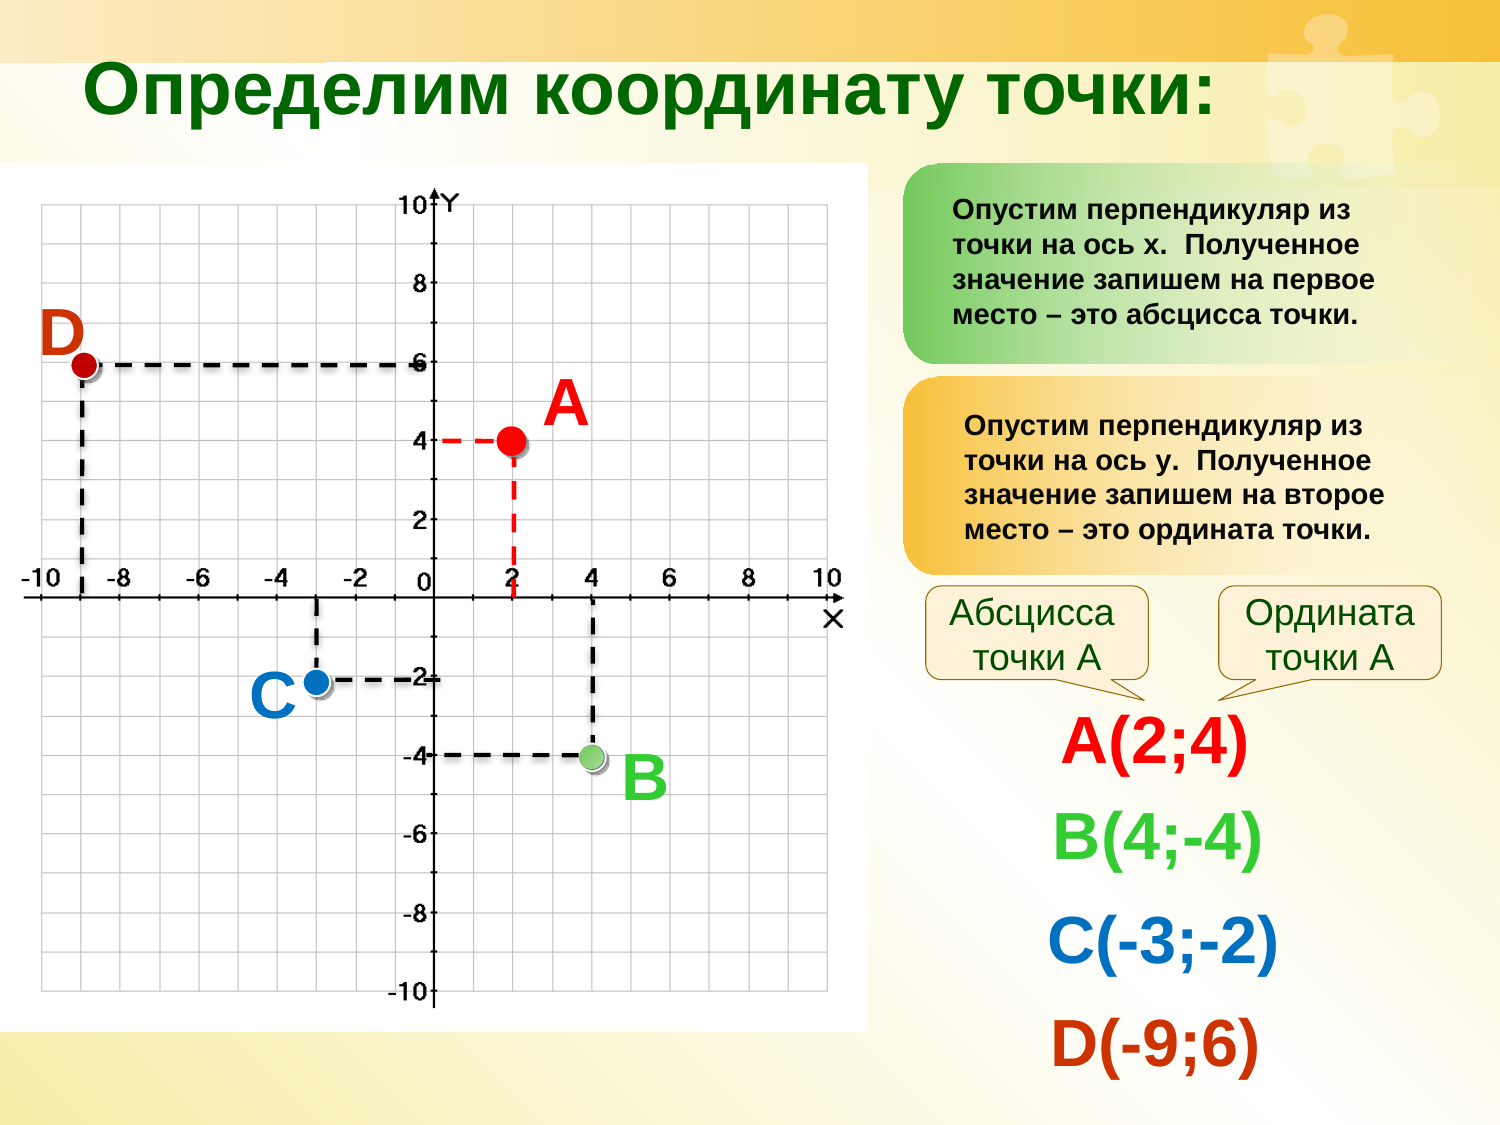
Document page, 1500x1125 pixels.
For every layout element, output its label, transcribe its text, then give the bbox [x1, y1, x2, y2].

text_box В(4;-4) [1038, 785, 1280, 880]
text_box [70, 351, 99, 380]
text_box D(-9;6) [1035, 992, 1277, 1088]
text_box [903, 163, 1500, 364]
picture [0, 163, 868, 1032]
text_box С(-3;-2) [1032, 889, 1296, 984]
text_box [302, 668, 331, 697]
title Определим координату точки: [67, 23, 1419, 147]
text_box Ордината точки А [1216, 583, 1444, 703]
text_box Абсцисса точки А [923, 583, 1151, 703]
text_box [577, 743, 606, 772]
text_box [903, 376, 1500, 575]
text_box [497, 427, 526, 456]
picture [1265, 12, 1441, 163]
text_box А(2;4) [1045, 689, 1265, 784]
